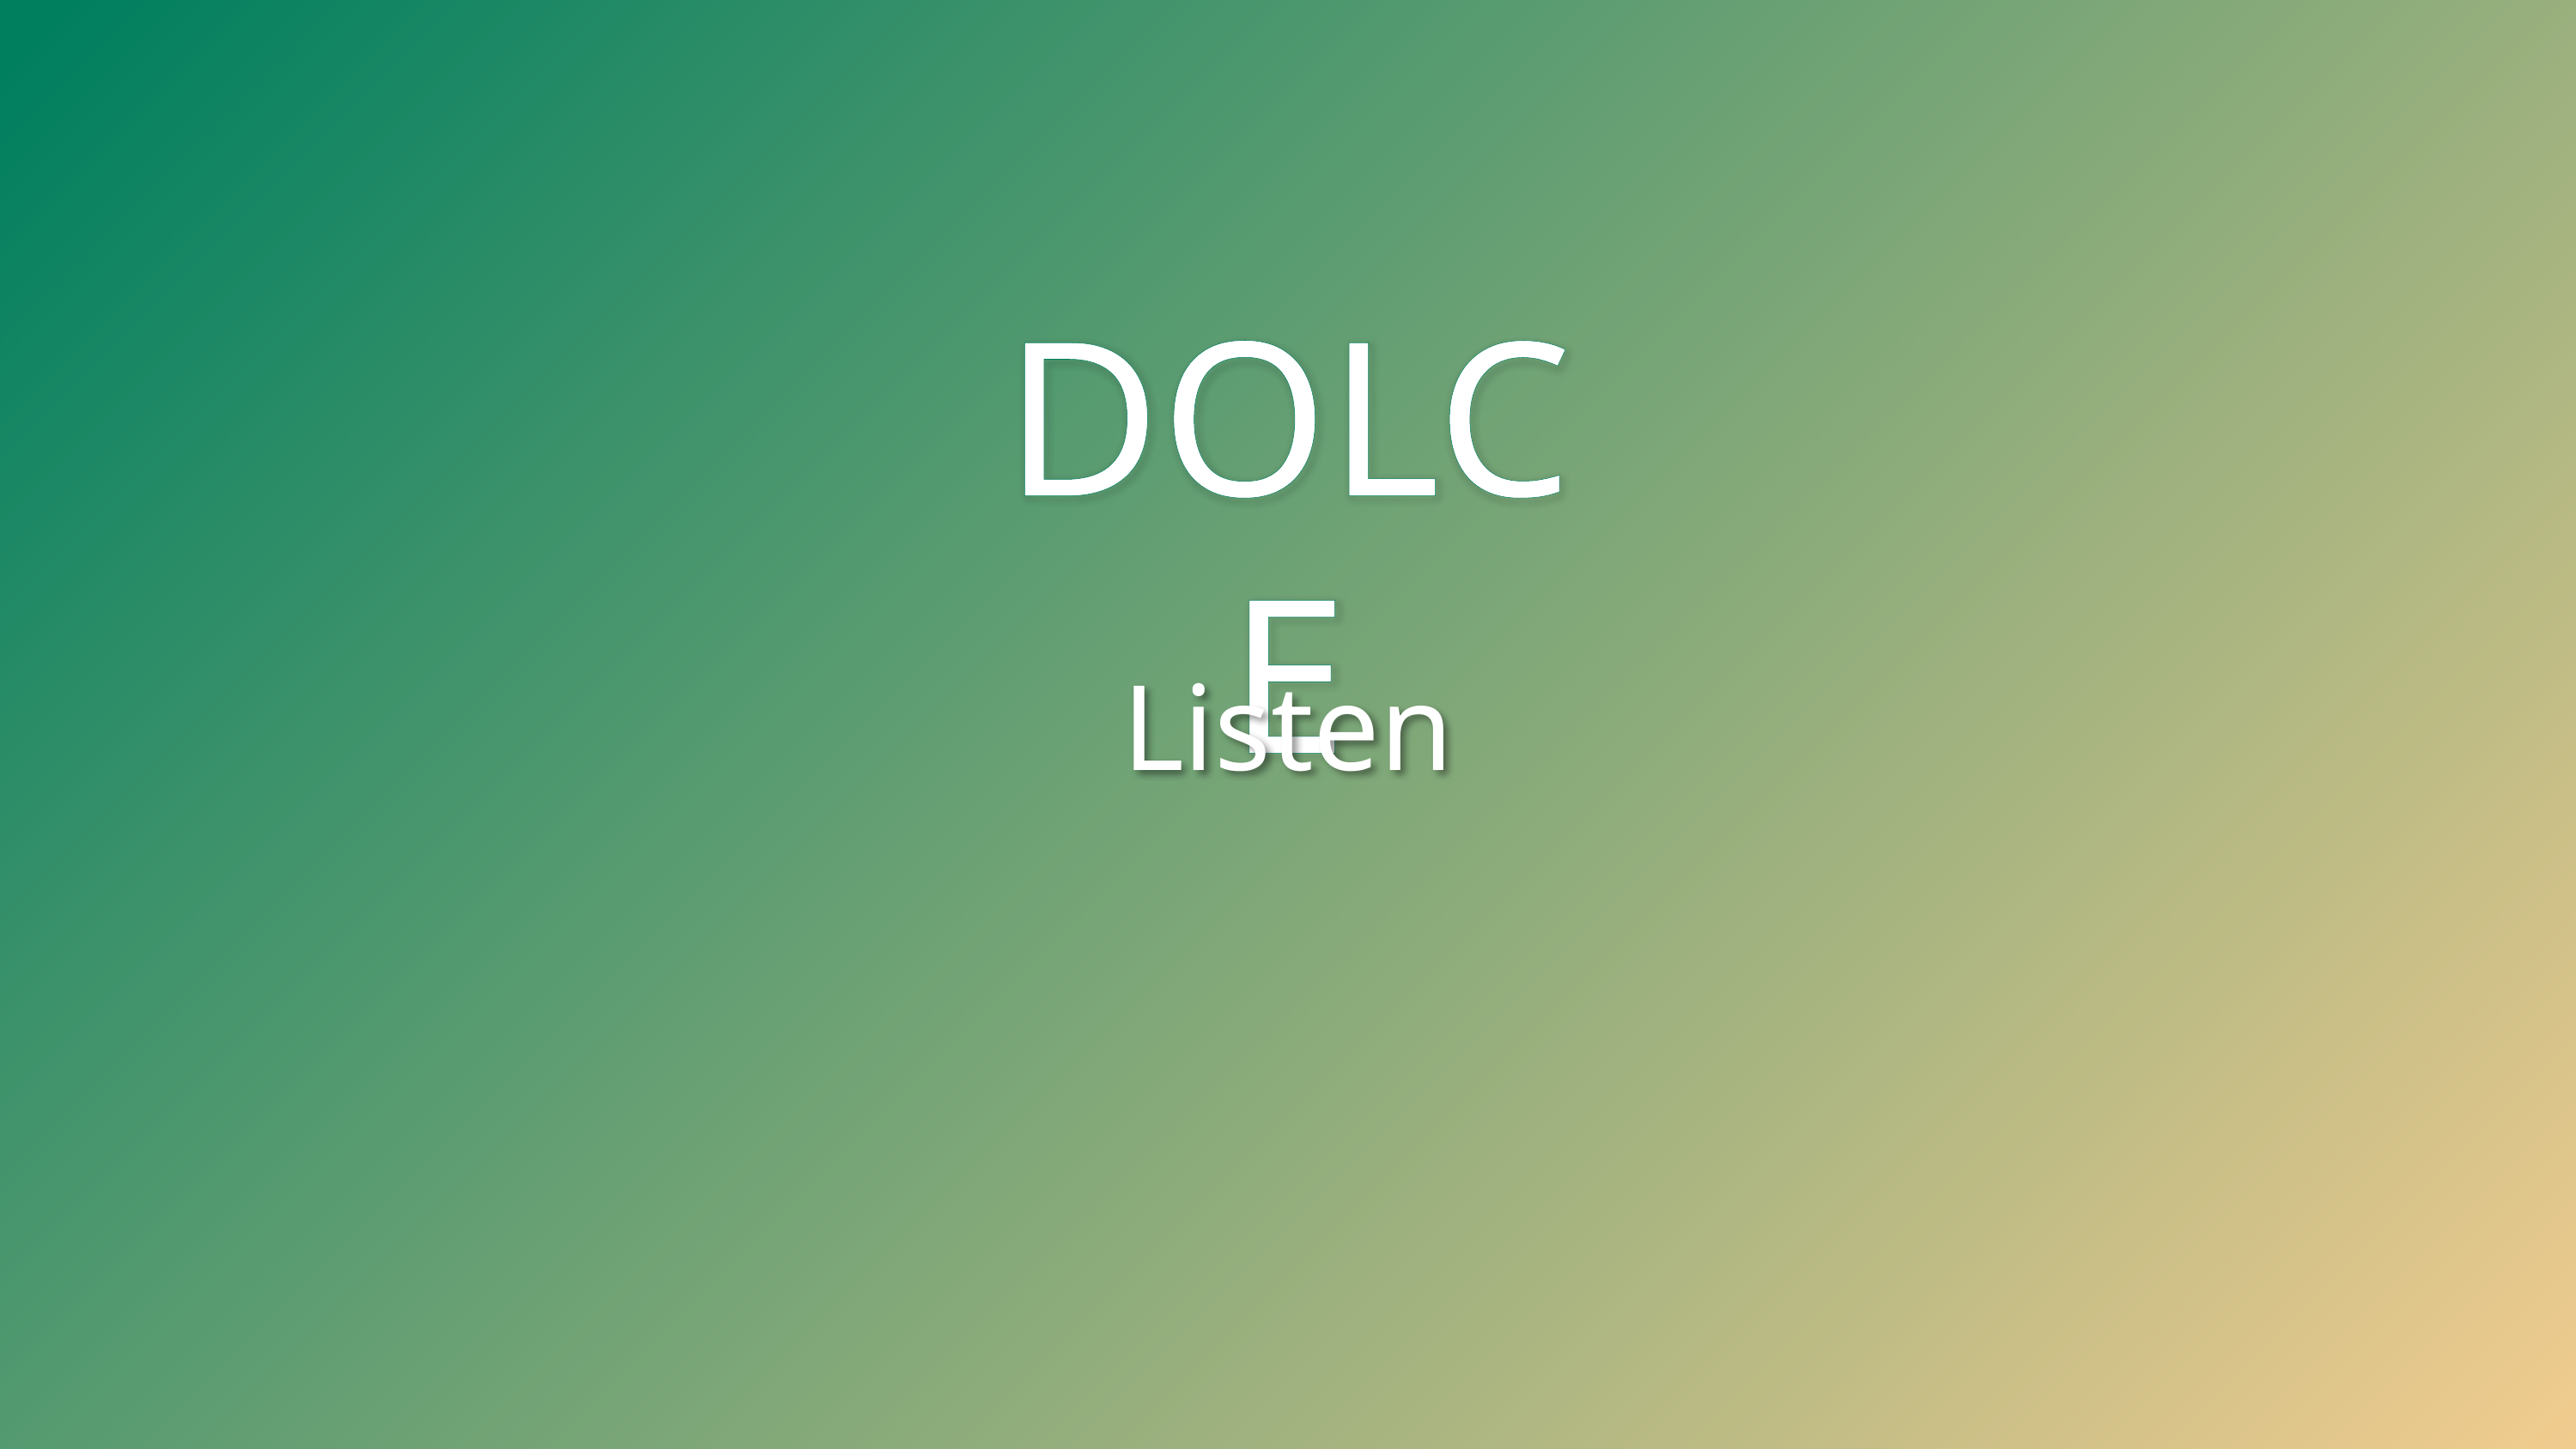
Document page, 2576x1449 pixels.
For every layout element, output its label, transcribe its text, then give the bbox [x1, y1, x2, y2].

text_box DOLCE [954, 275, 1622, 646]
text_box Listen [451, 646, 2125, 801]
